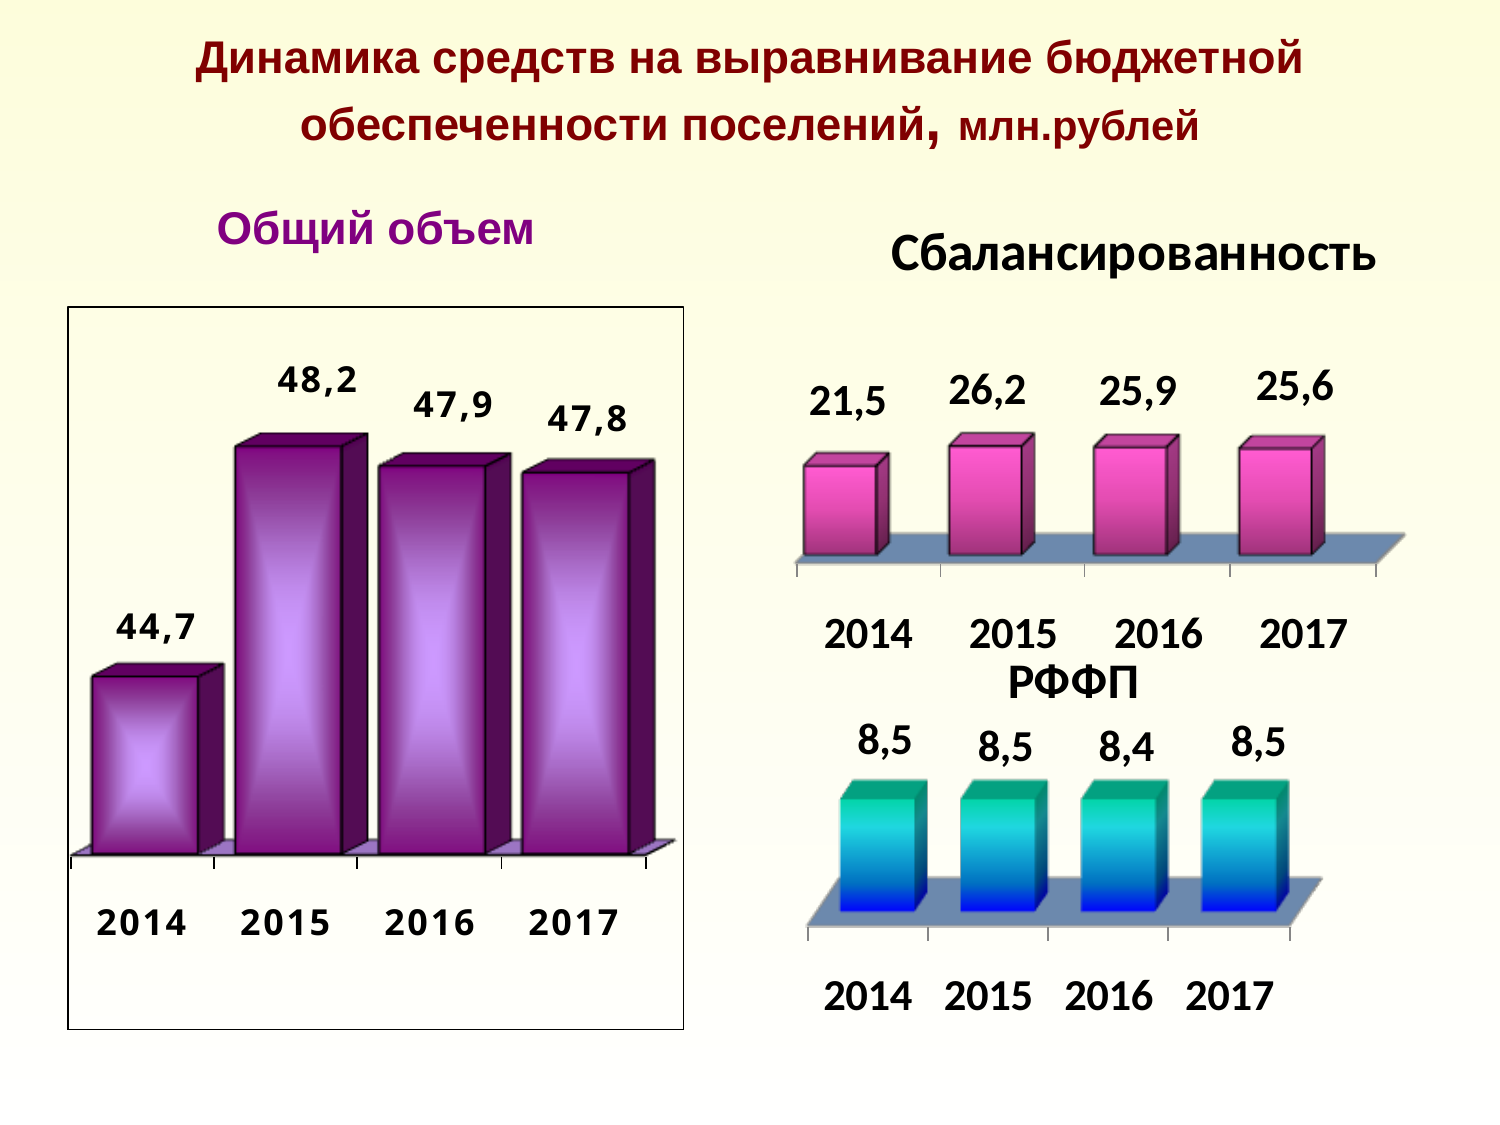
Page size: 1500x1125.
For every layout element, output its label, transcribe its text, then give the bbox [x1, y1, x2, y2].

text_box Общий объем [230, 184, 522, 268]
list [23, 273, 708, 1037]
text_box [690, 632, 1436, 1037]
title Динамика средств на выравнивание бюджетной обеспеченности поселений, млн.рублей [0, 18, 1500, 162]
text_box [723, 196, 1468, 674]
